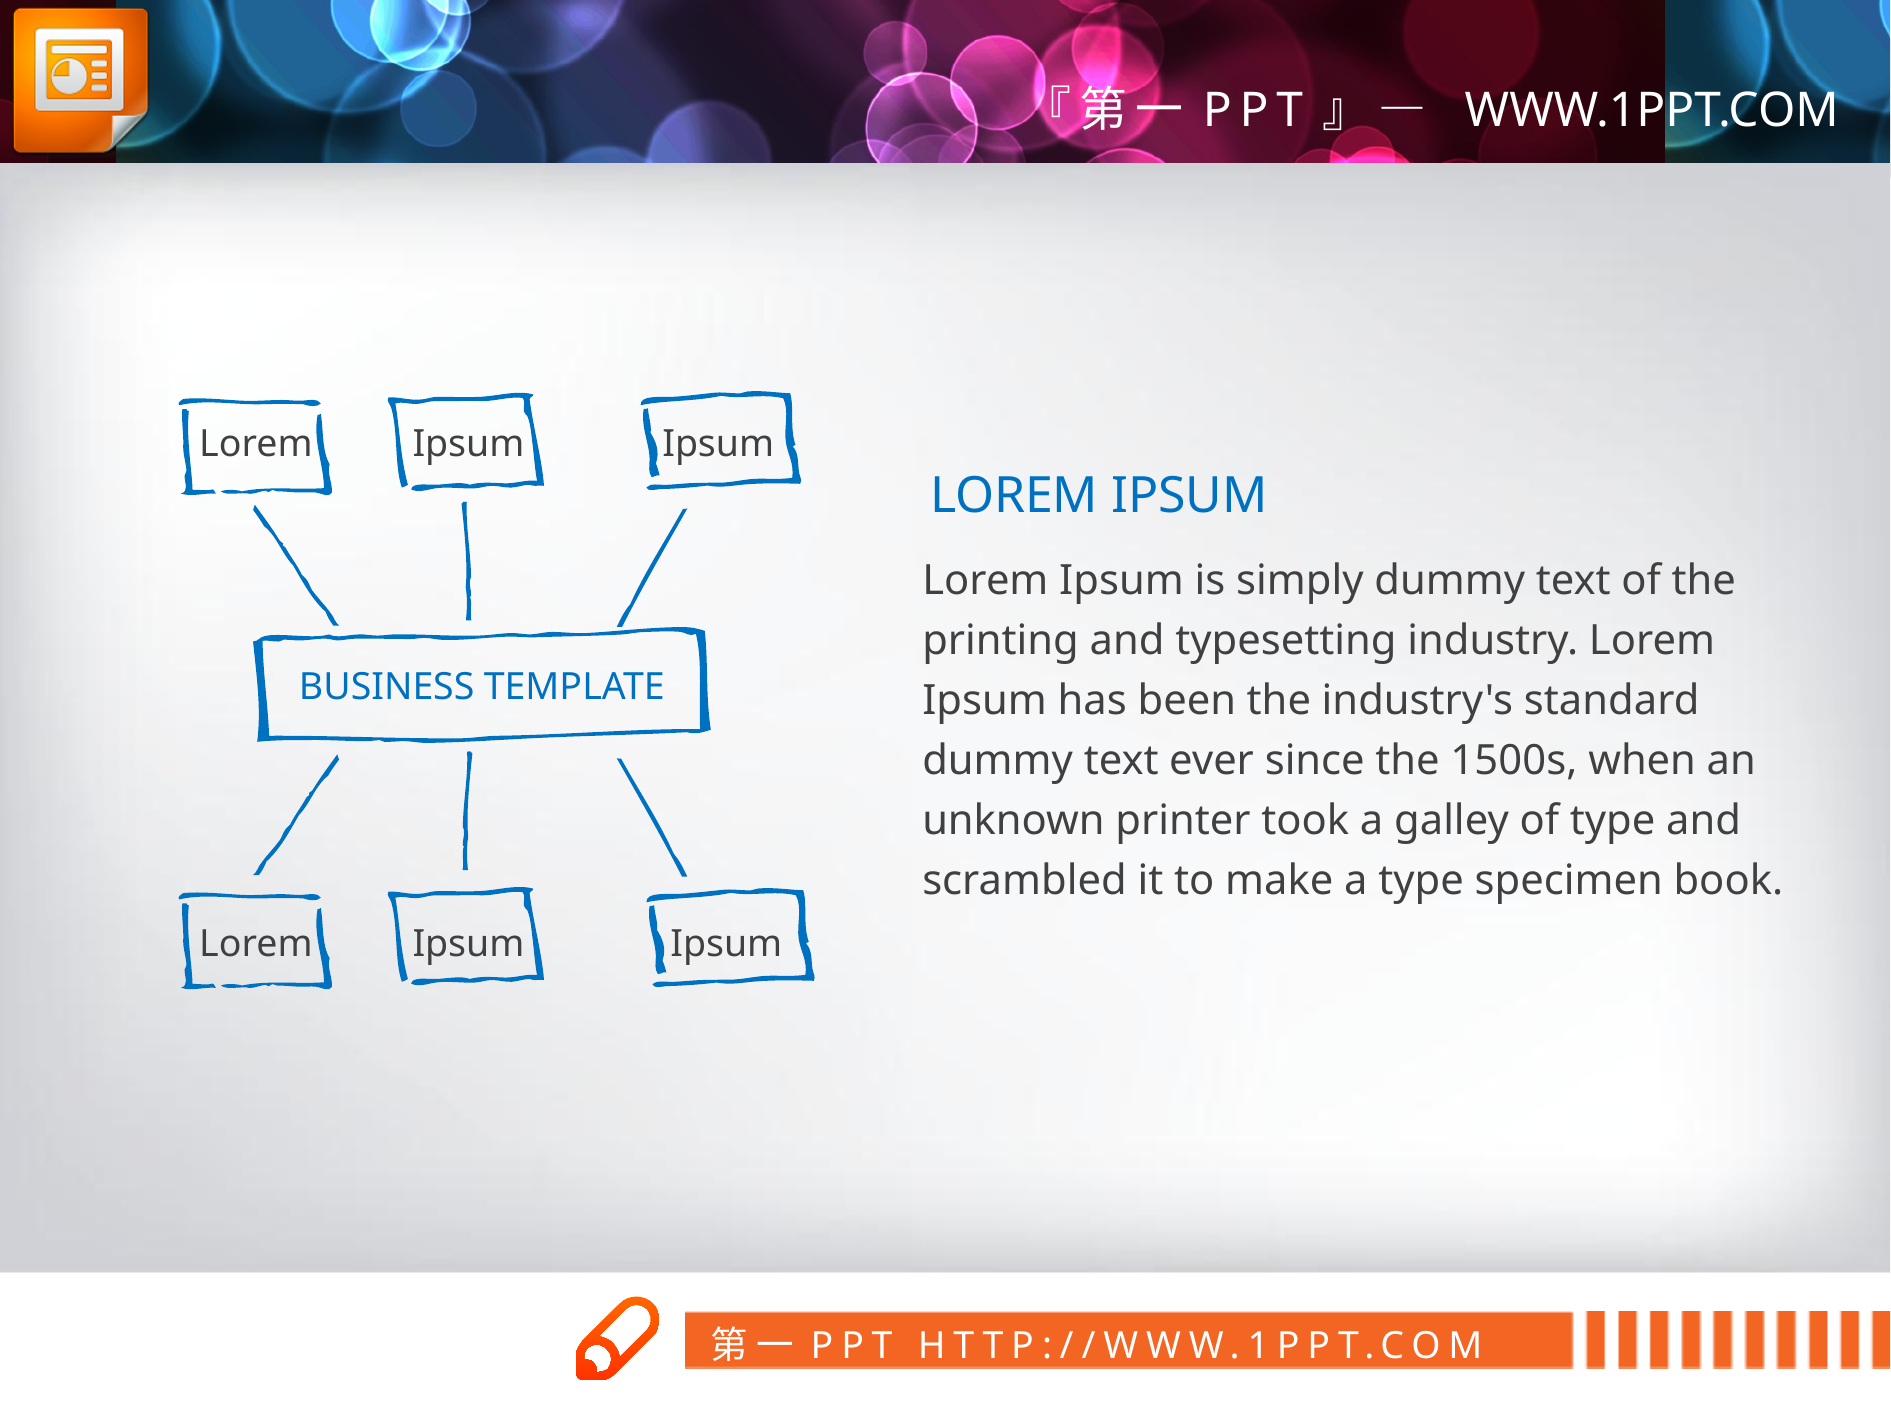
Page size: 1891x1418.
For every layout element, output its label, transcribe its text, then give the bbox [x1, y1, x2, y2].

text_box Lorem Ipsum is simply dummy text of the printing and typesetting industry. Lorem Ipsum has been the industry's standard dummy text ever since the 1500s, when an unknown printer took a galley of type and scrambled it to make a type specimen book. [907, 535, 1819, 911]
text_box [253, 507, 340, 626]
text_box Ipsum [397, 412, 549, 472]
text_box Ipsum [397, 912, 549, 972]
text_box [176, 396, 333, 499]
text_box LOREM IPSUM [915, 455, 1283, 531]
text_box [257, 715, 711, 743]
text_box [399, 972, 408, 982]
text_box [640, 389, 803, 493]
text_box [461, 501, 472, 621]
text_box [176, 891, 333, 993]
text_box BUSINESS TEMPLATE [236, 654, 728, 715]
text_box [398, 472, 408, 488]
text_box [253, 627, 707, 654]
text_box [646, 886, 817, 990]
text_box [411, 972, 545, 986]
text_box [616, 758, 688, 877]
picture [0, 0, 1891, 1275]
text_box [616, 508, 688, 627]
text_box [411, 472, 545, 491]
text_box [462, 751, 473, 871]
picture [685, 1311, 1891, 1369]
text_box [253, 754, 339, 876]
text_box [387, 392, 534, 459]
text_box [387, 887, 534, 953]
